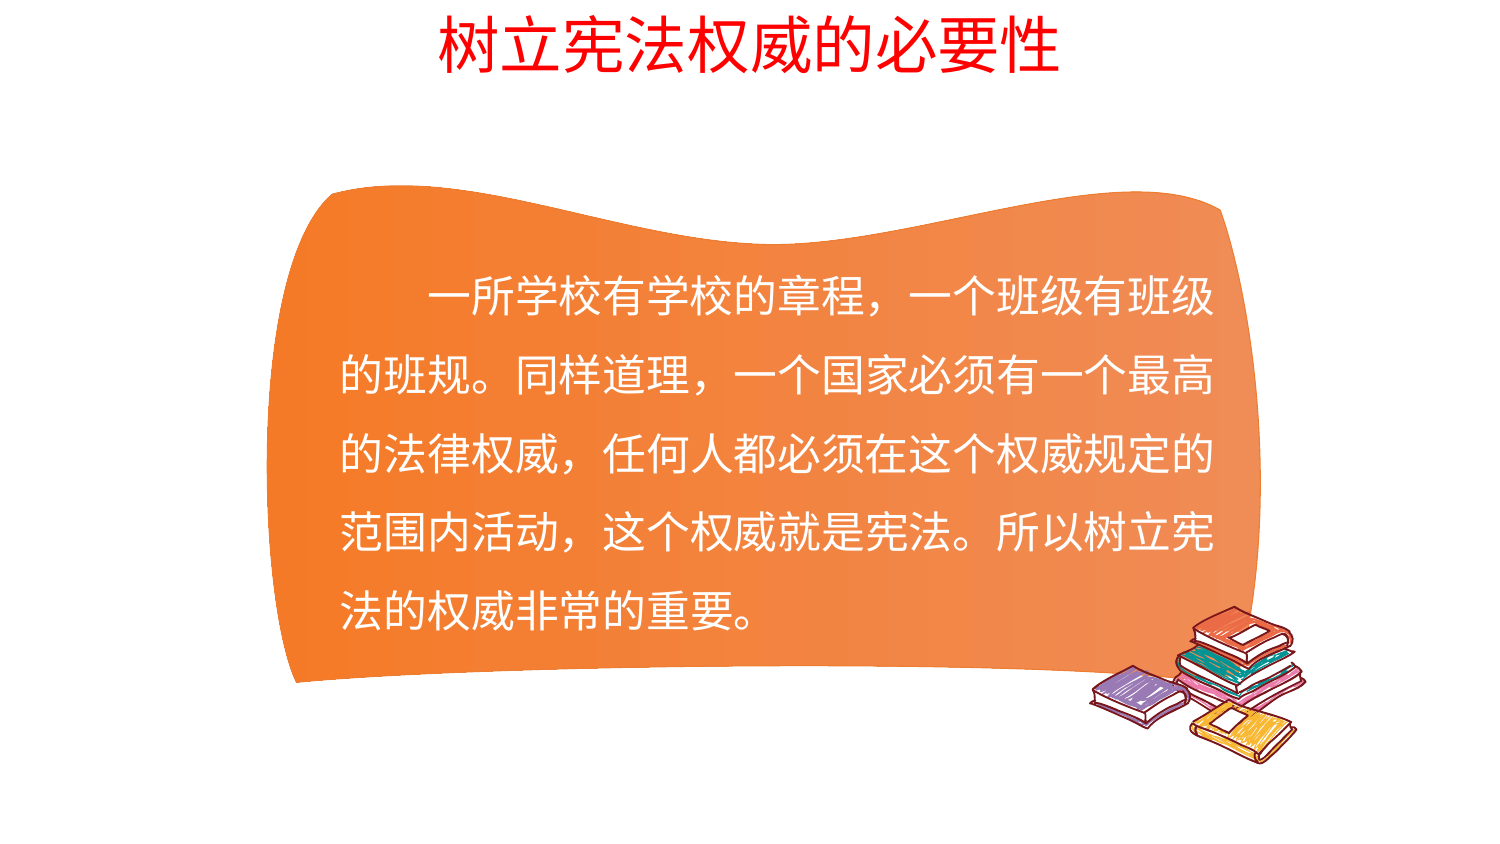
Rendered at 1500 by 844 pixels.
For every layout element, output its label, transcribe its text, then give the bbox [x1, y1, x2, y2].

text_box [1244, 300, 1261, 605]
text_box 一所学校有学校的章程，一个班级有班级的班规。同样道理，一个国家必须有一个最高的法律权威，任何人都必须在这个权威规定的范围内活动，这个权威就是宪法。所以树立宪法的权威非常的重要。 [328, 237, 1244, 642]
picture [1089, 605, 1307, 765]
text_box [266, 185, 1089, 683]
title 树立宪法权威的必要性 [0, 0, 1500, 102]
text_box [855, 191, 1230, 237]
